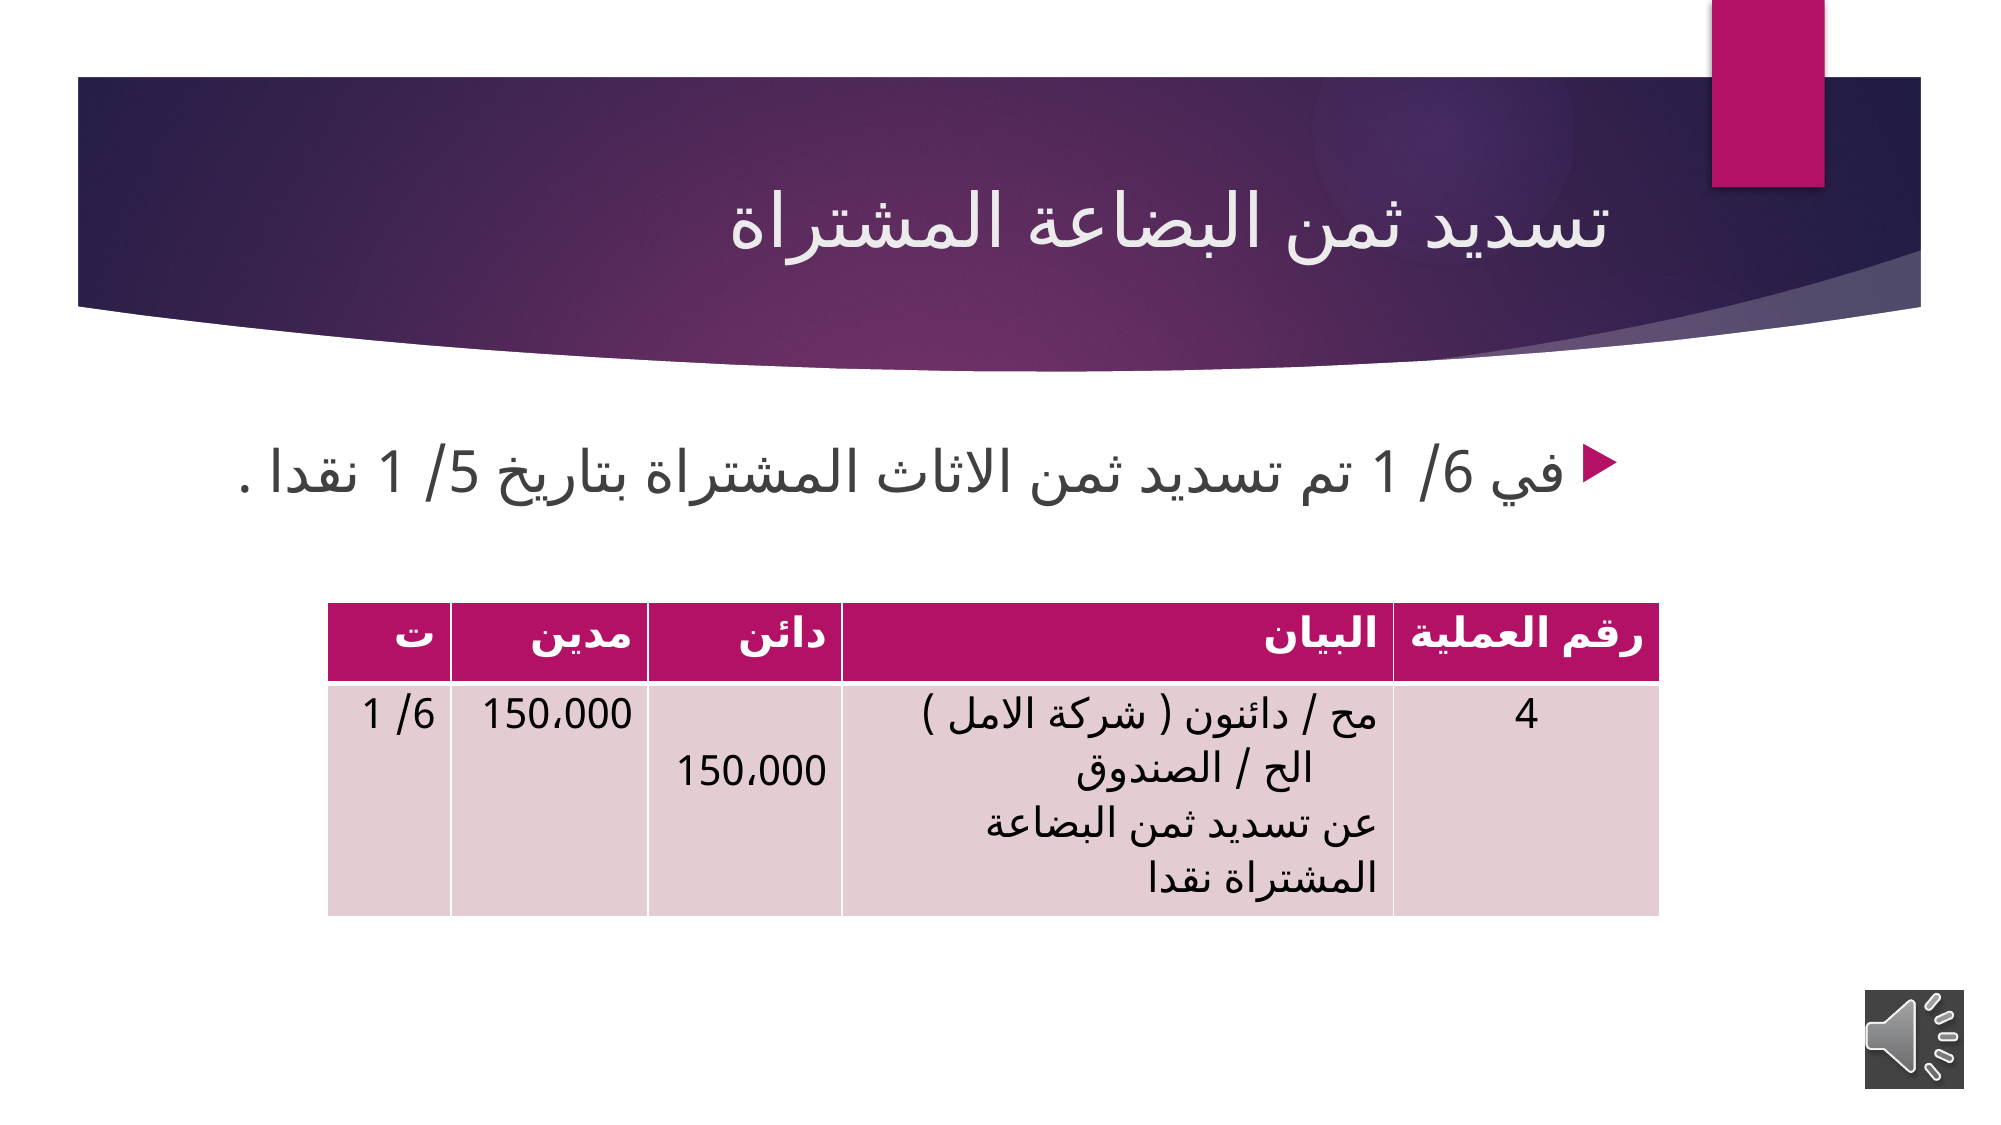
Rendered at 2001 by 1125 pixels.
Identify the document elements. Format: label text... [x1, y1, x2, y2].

table_header رقم العملية [1394, 603, 1659, 681]
table_cell 4 [1394, 686, 1659, 916]
table_cell 150،000 [452, 686, 647, 916]
table_header البيان [843, 603, 1393, 681]
table_header مدين [452, 603, 647, 681]
title تسديد ثمن البضاعة المشتراة [189, 159, 1627, 276]
table_cell 150،000 [649, 686, 841, 916]
list في 6/ 1 تم تسديد ثمن الاثاث المشتراة بتاريخ 5/ 1 نقدا . [189, 427, 1638, 988]
picture [1864, 989, 1965, 1090]
table_header ت [328, 603, 450, 681]
table_cell 6/ 1 [328, 686, 450, 916]
table_header دائن [649, 603, 841, 681]
table_cell مح / دائنون ( شركة الامل ) الح / الصندوق عن تسديد ثمن البضاعة المشتراة نقدا [843, 686, 1393, 916]
